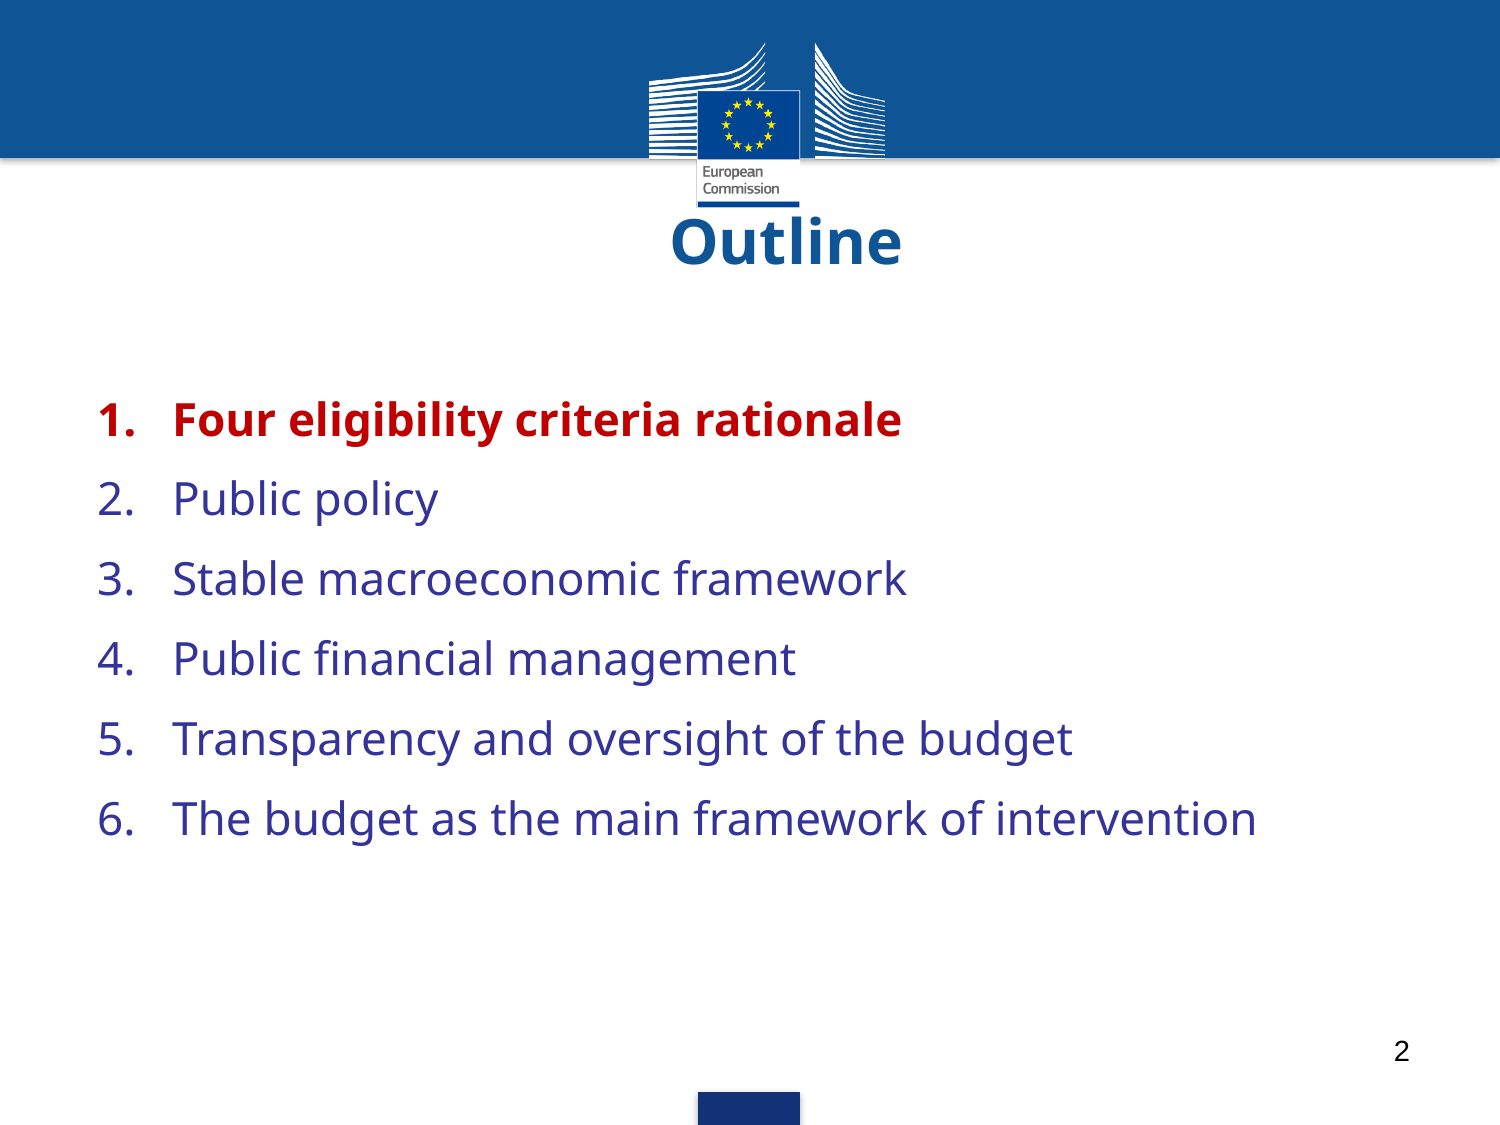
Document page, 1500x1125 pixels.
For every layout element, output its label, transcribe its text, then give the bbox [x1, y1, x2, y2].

slide_number 2 [1074, 1024, 1426, 1103]
list Four eligibility criteria rationale Public policy Stable macroeconomic framework Public financial management Transparency and oversight of the budget The budget as the main framework of intervention [81, 302, 1433, 1083]
picture [649, 42, 885, 175]
title Outline [81, 175, 1433, 302]
